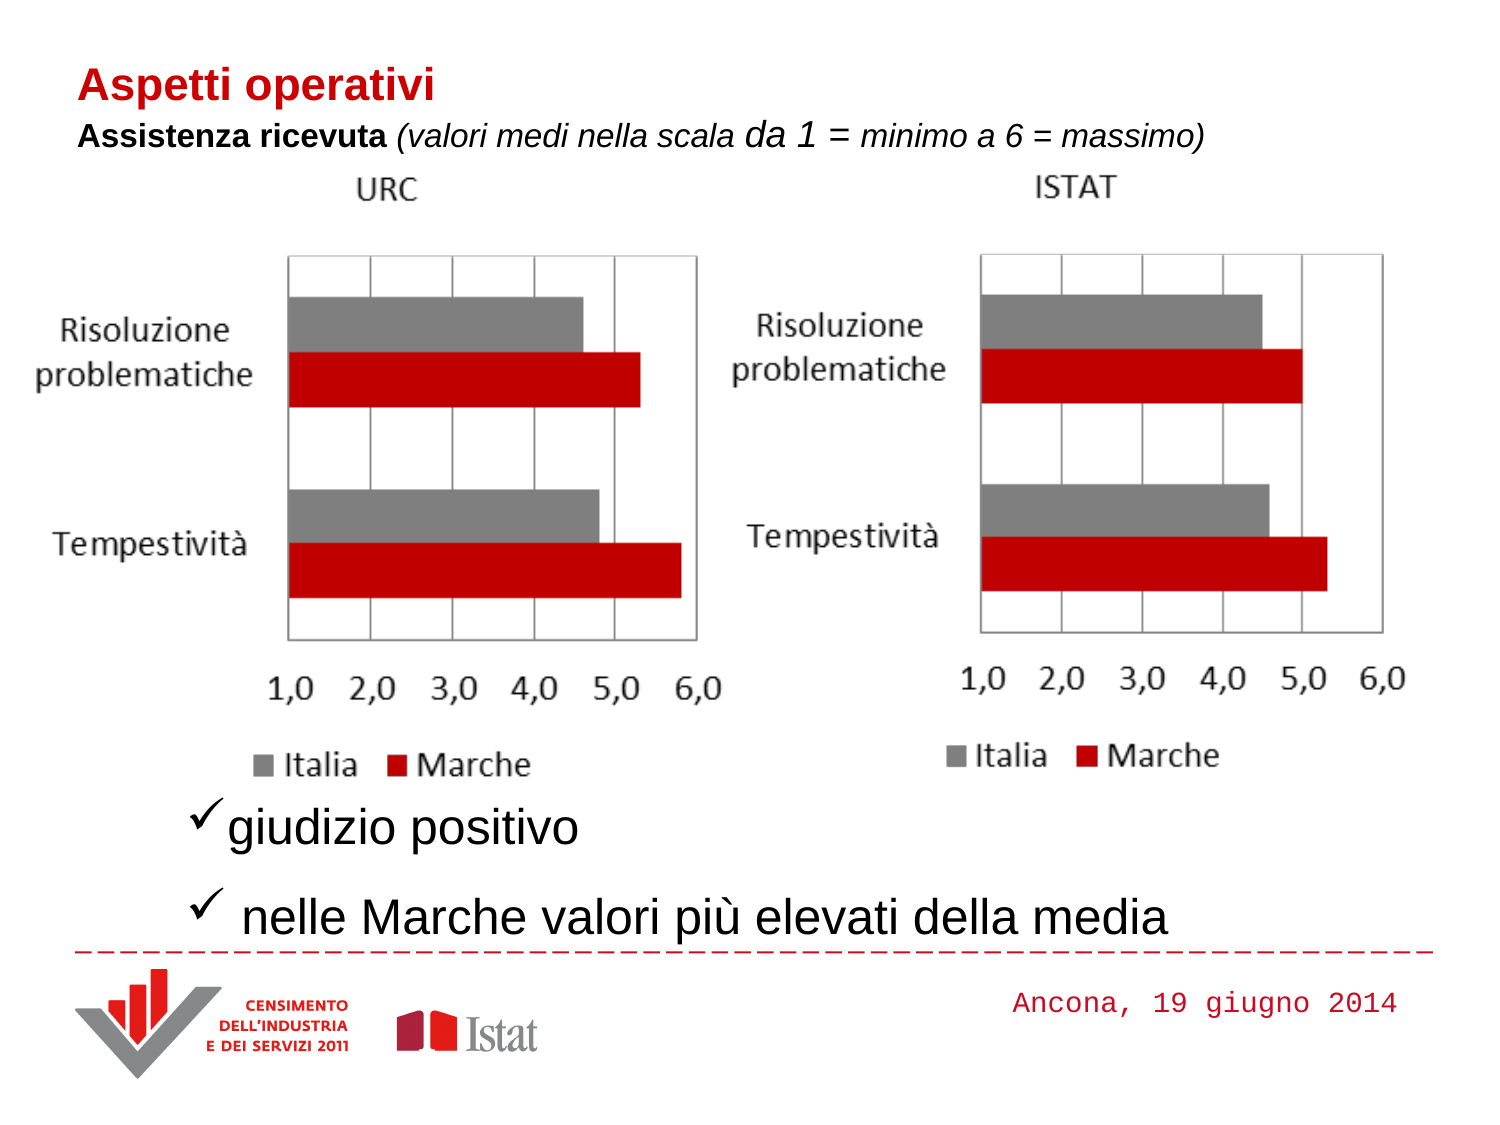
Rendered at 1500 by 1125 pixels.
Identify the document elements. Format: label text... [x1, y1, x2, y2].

picture [74, 969, 538, 1082]
text_box giudizio positivo nelle Marche valori più elevati della media [171, 786, 1471, 952]
text_box Ancona, 19 giugno 2014 [997, 976, 1483, 1026]
picture [10, 136, 1448, 823]
text_box Aspetti operativi Assistenza ricevuta (valori medi nella scala da 1 = minimo a 6 = massimo) [76, 54, 1447, 136]
